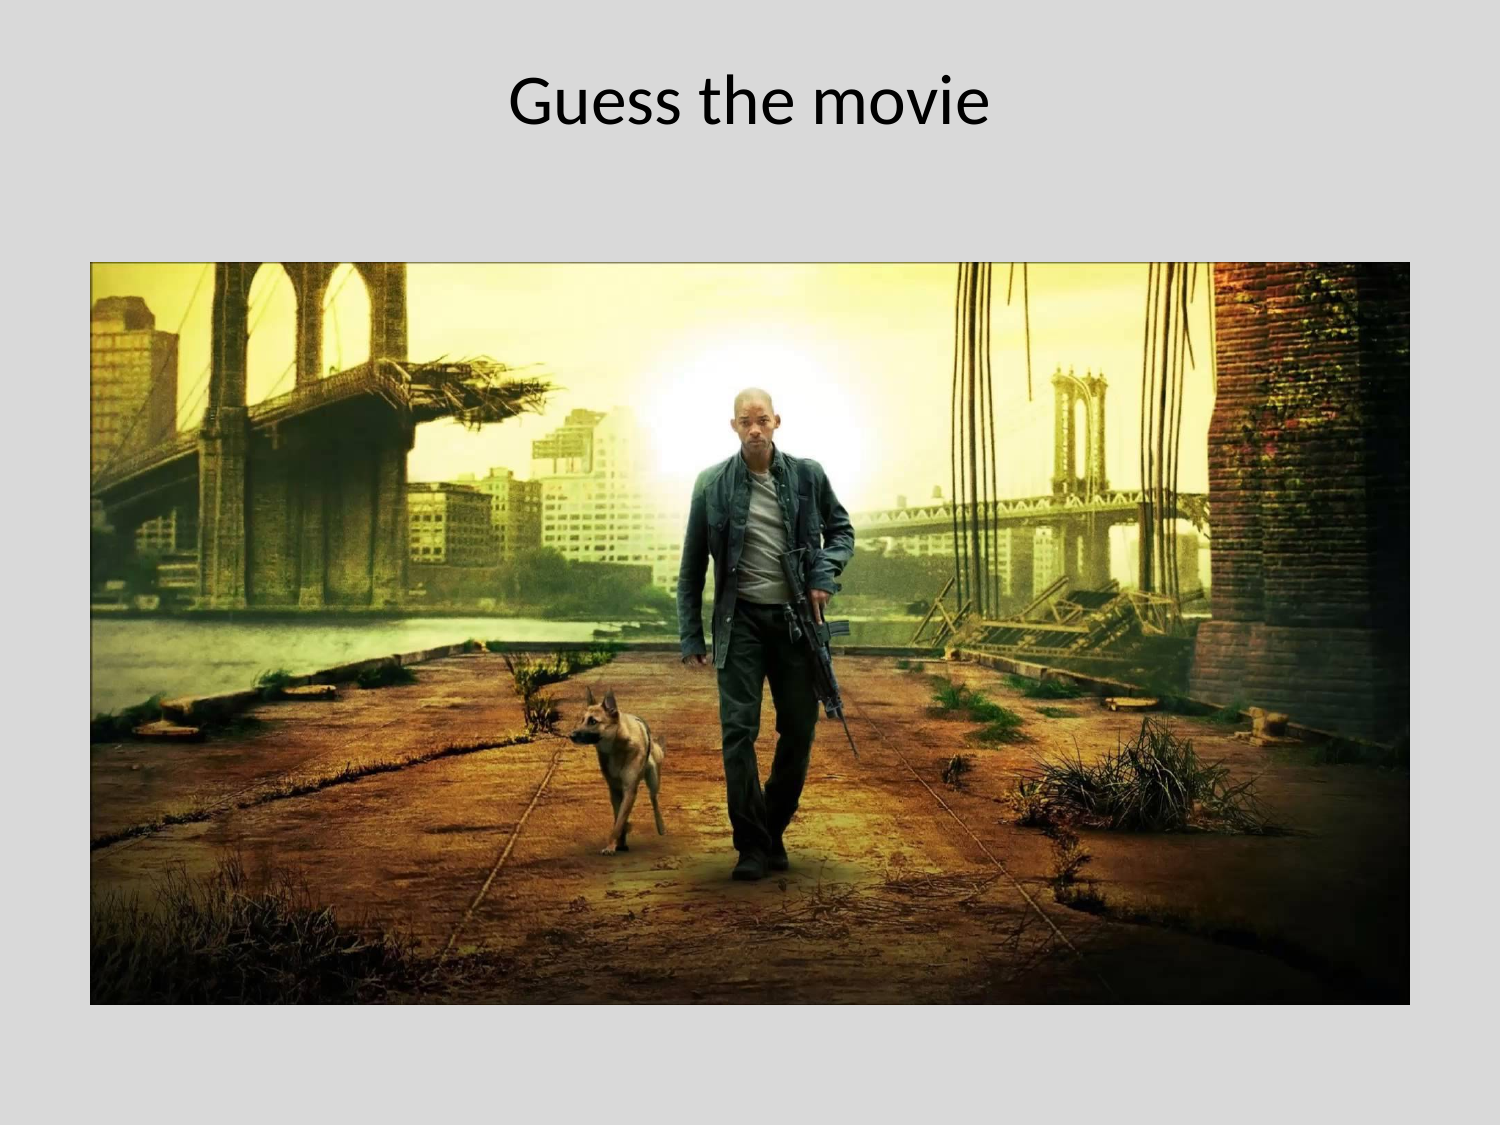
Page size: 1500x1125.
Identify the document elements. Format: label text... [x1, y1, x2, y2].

title Guess the movie [75, 45, 1425, 233]
picture [89, 262, 1411, 1006]
